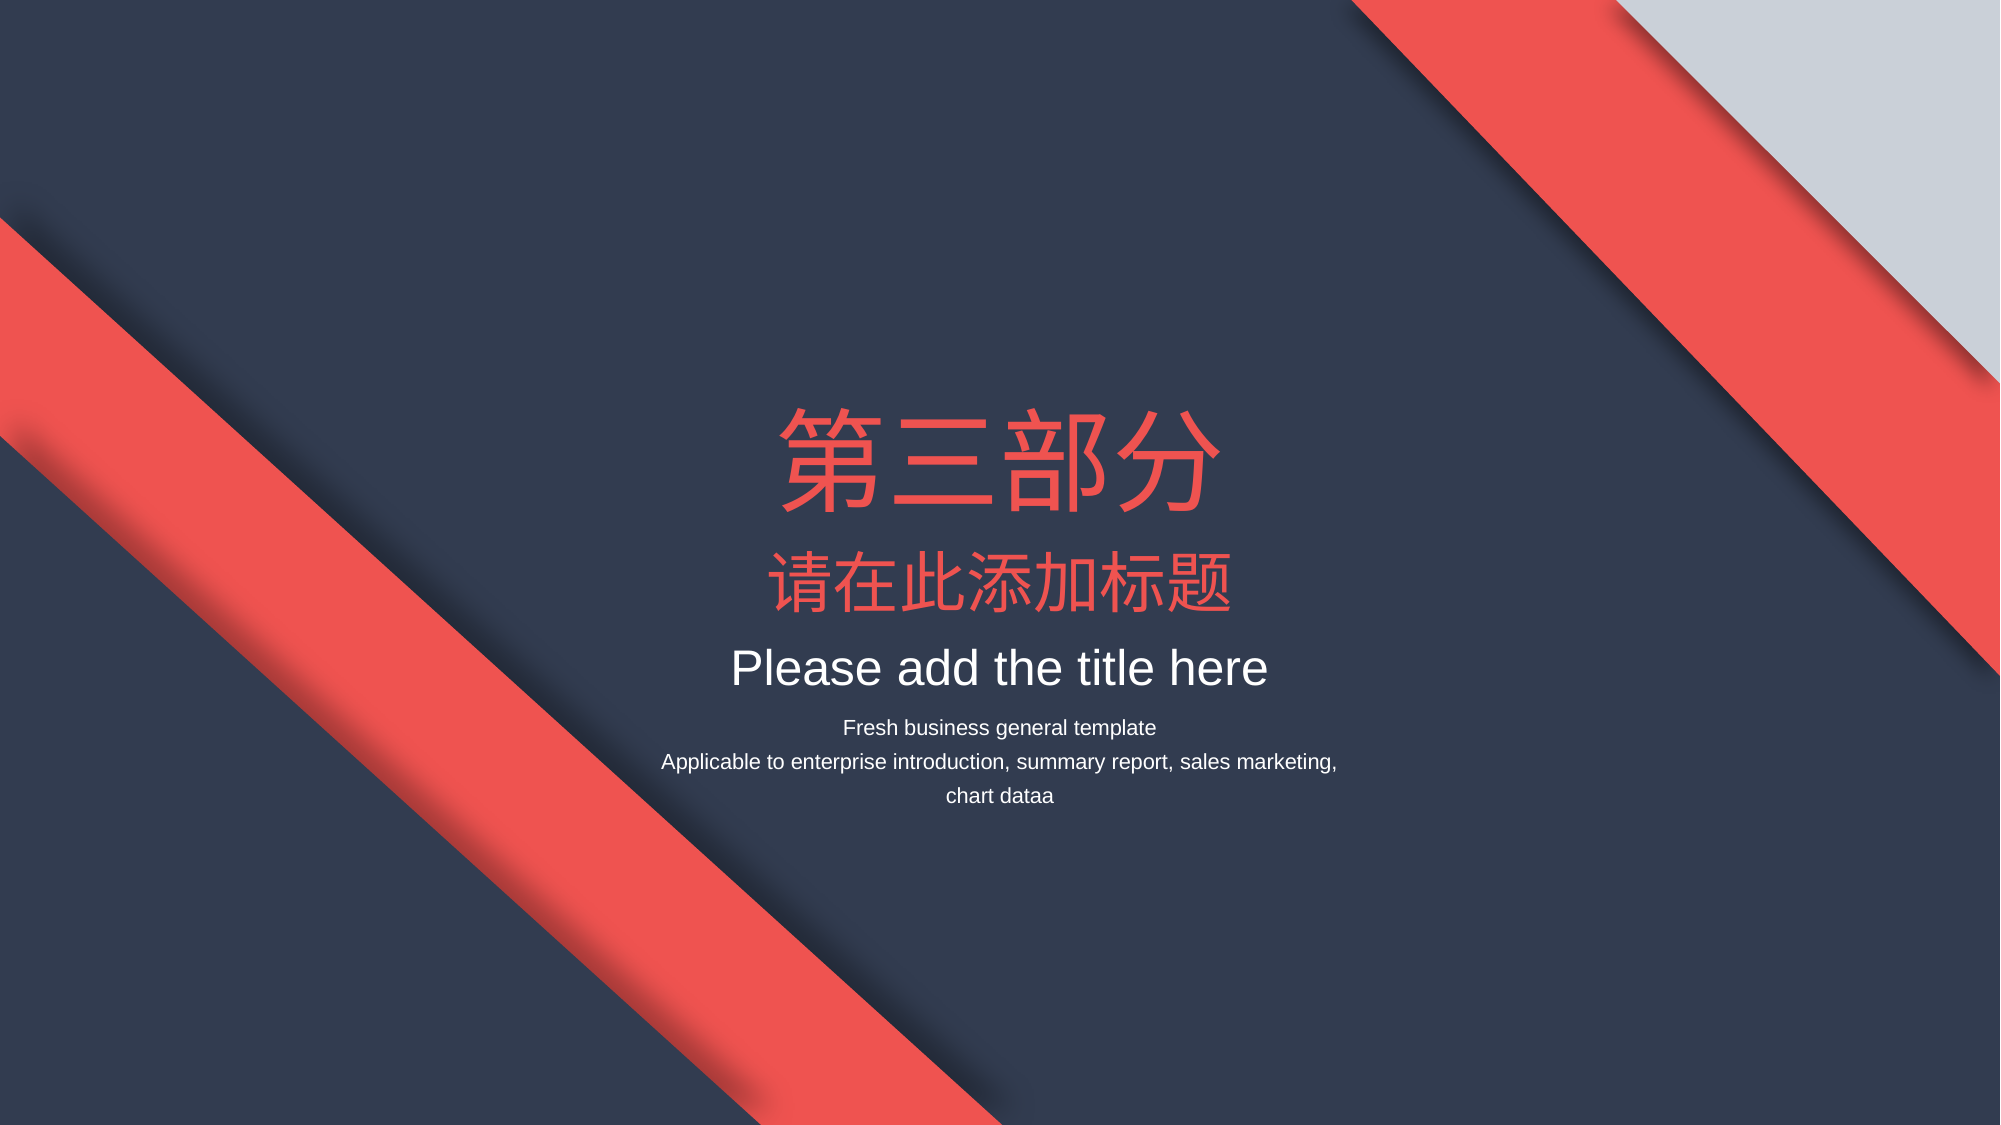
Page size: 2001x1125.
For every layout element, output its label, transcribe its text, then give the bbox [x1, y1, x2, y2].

text_box Please add the title here [715, 629, 1285, 703]
text_box [0, 434, 763, 1125]
text_box [1349, 0, 2000, 678]
text_box [1614, 0, 2000, 385]
text_box 第三部分 [709, 383, 1291, 534]
text_box Fresh business general template Applicable to enterprise introduction, summary report, sales marketing, chart dataa [642, 698, 1357, 816]
text_box [0, 216, 1004, 1125]
text_box 请在此添加标题 [709, 534, 1291, 629]
